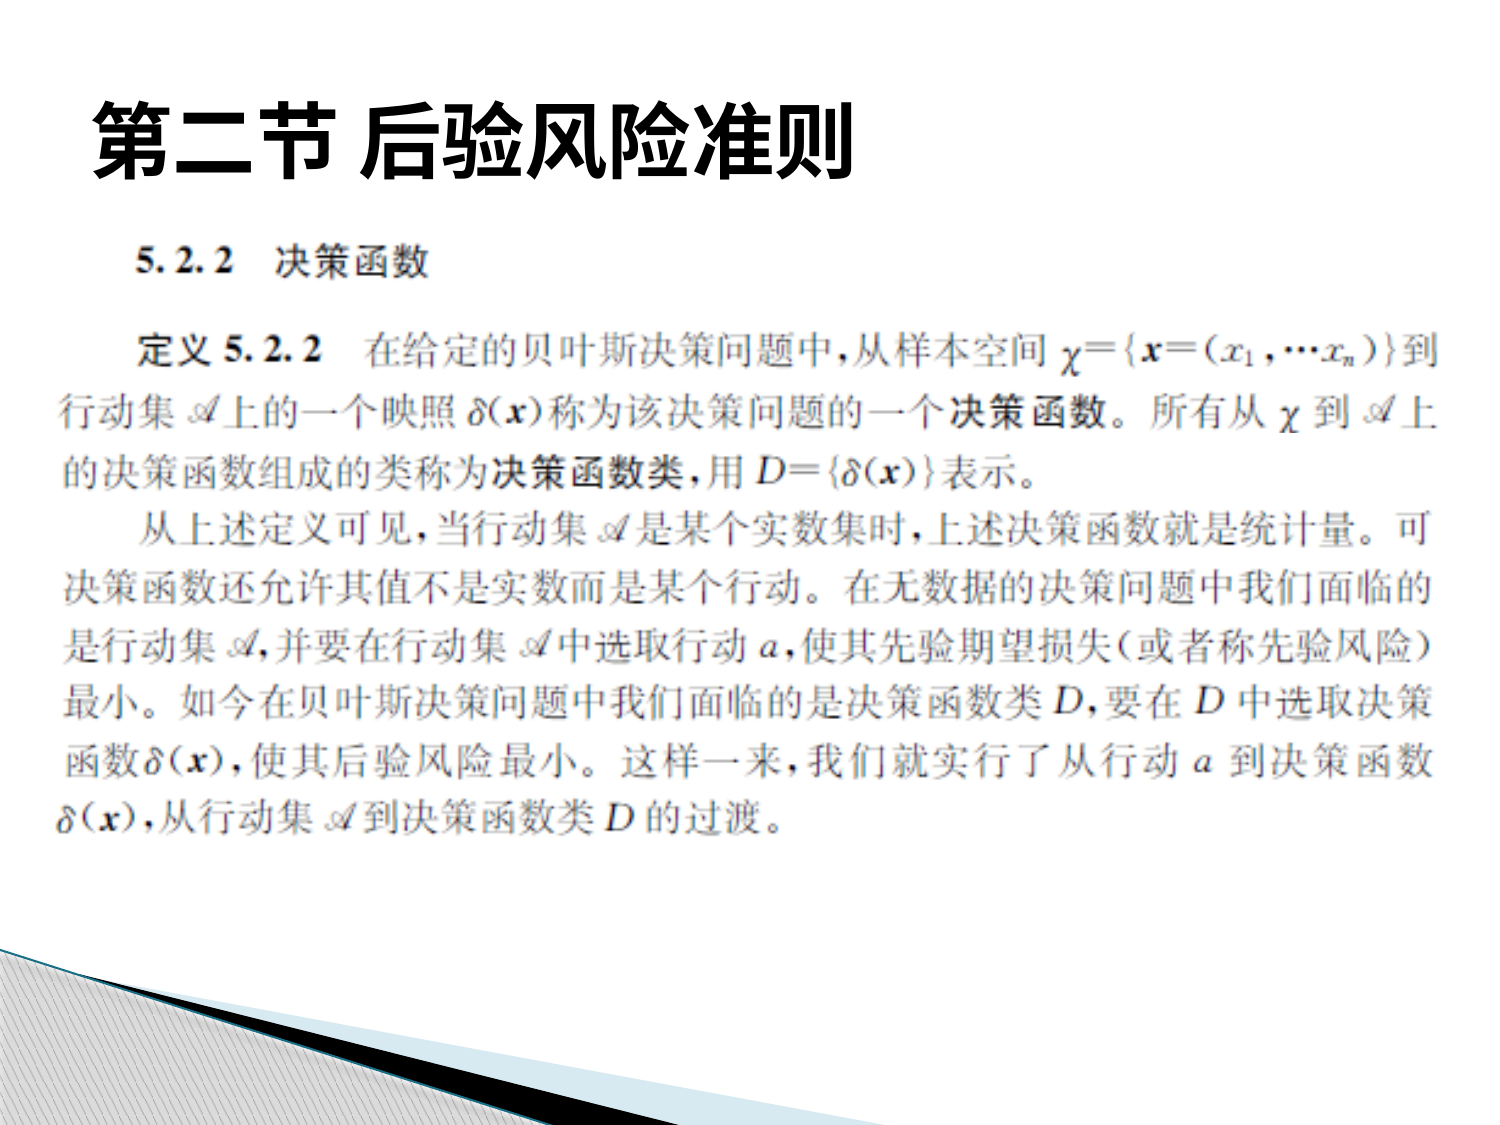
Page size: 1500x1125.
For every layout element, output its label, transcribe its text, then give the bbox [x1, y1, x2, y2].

title 第二节 后验风险准则 [75, 45, 1425, 233]
picture [34, 433, 1454, 851]
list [46, 234, 1468, 446]
